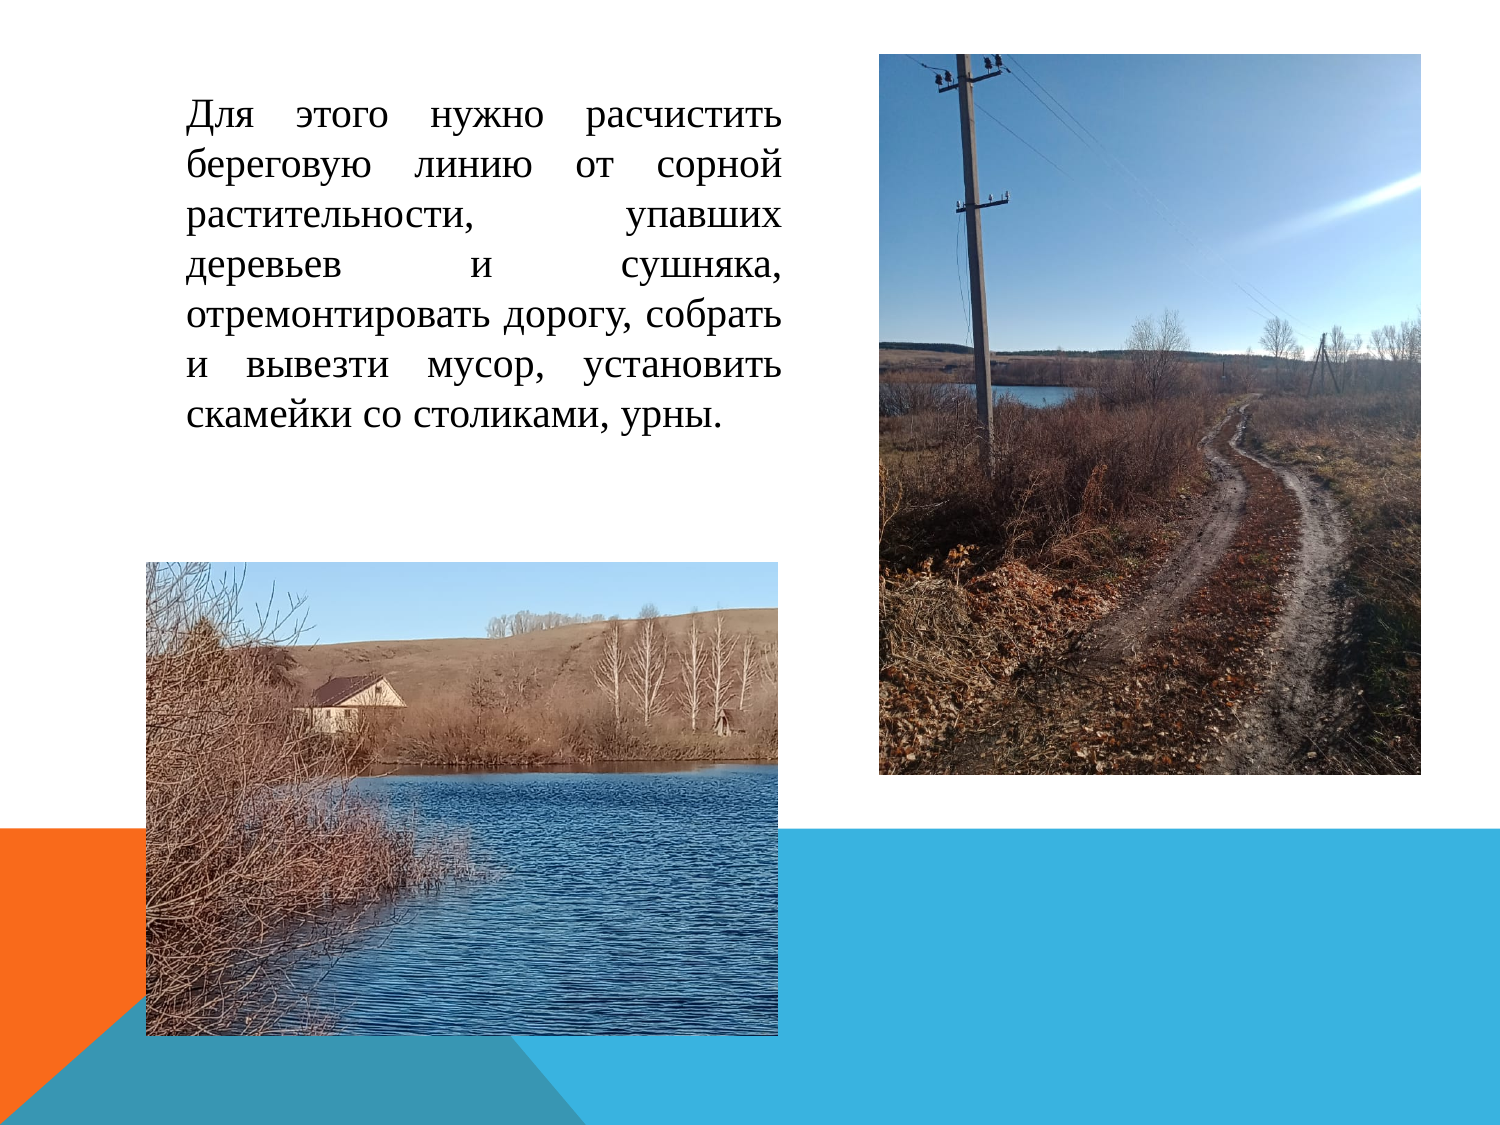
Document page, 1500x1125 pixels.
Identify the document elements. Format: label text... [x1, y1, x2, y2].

picture [879, 54, 1421, 776]
picture [146, 562, 778, 1036]
text_box Для этого нужно расчистить береговую линию от сорной растительности, упавших деревьев и сушняка, отремонтировать дорогу, собрать и вывезти мусор, установить скамейки со столиками, урны. [171, 78, 798, 444]
